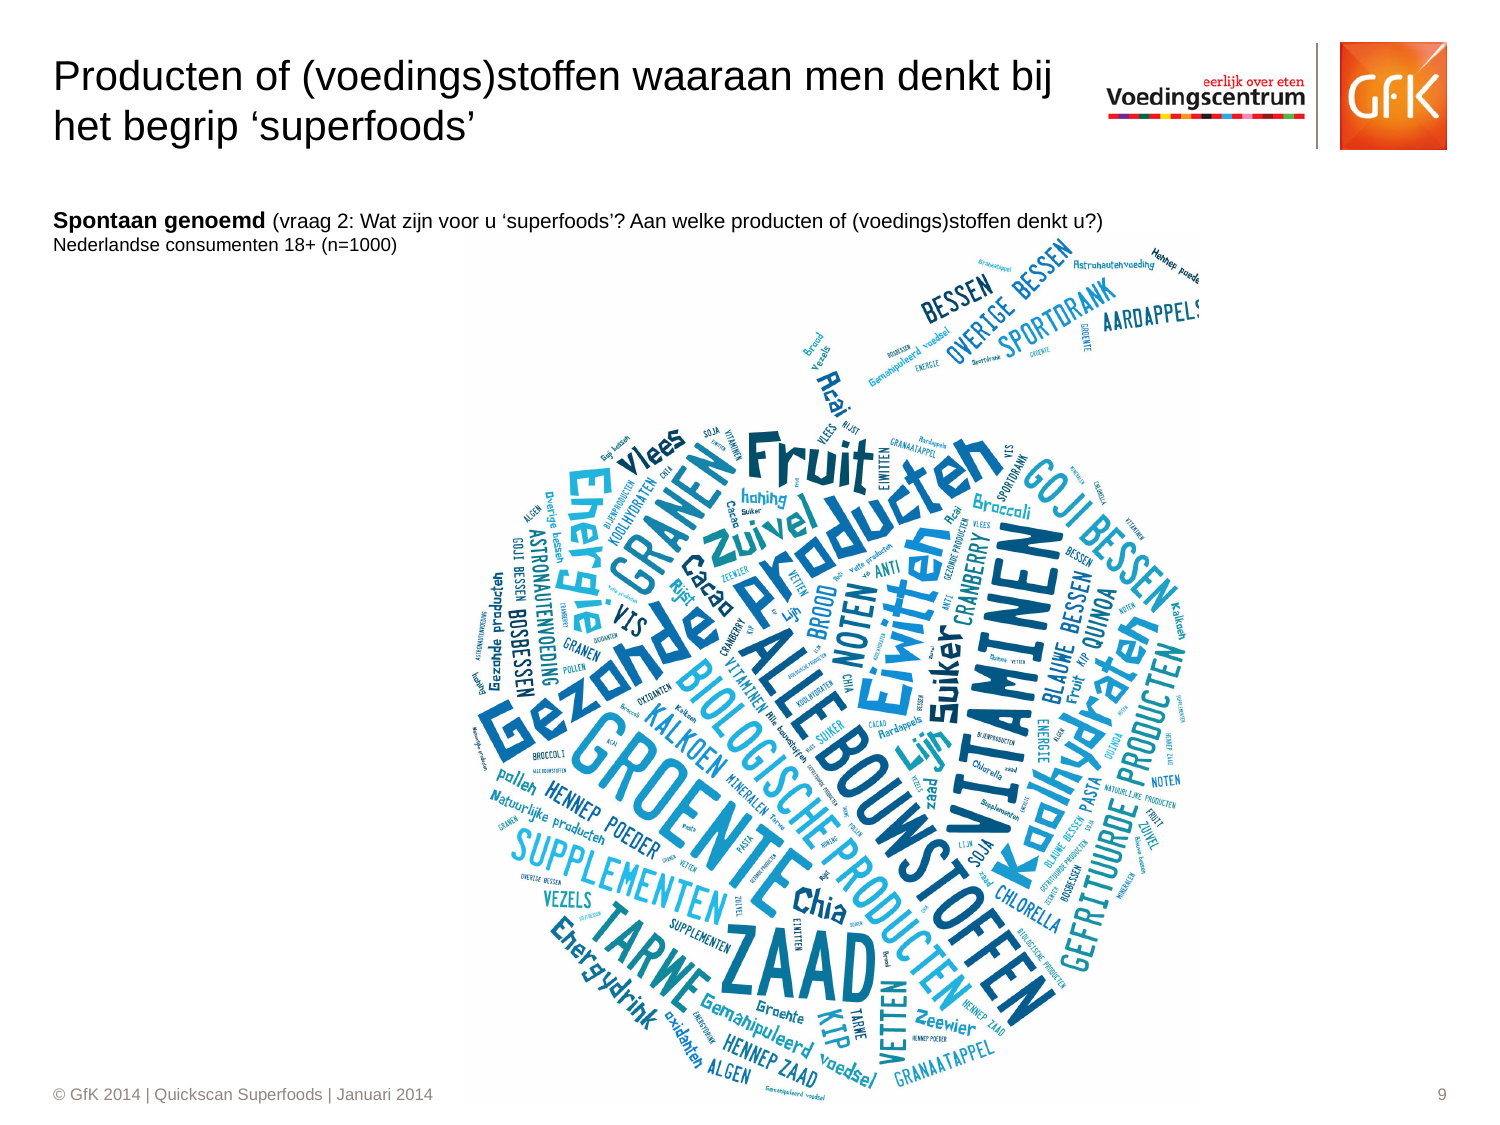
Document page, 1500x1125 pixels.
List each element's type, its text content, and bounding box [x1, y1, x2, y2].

picture [1104, 73, 1306, 120]
title Producten of (voedings)stoffen waaraan men denkt bij het begrip ‘superfoods’ [53, 42, 1093, 149]
picture [1340, 42, 1447, 150]
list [463, 231, 1200, 1107]
text_box Spontaan genoemd (vraag 2: Wat zijn voor u ‘superfoods’? Aan welke producten of (voedings)stoffen denkt u?) Nederlandse consumenten 18+ (n=1000) [53, 149, 1211, 256]
